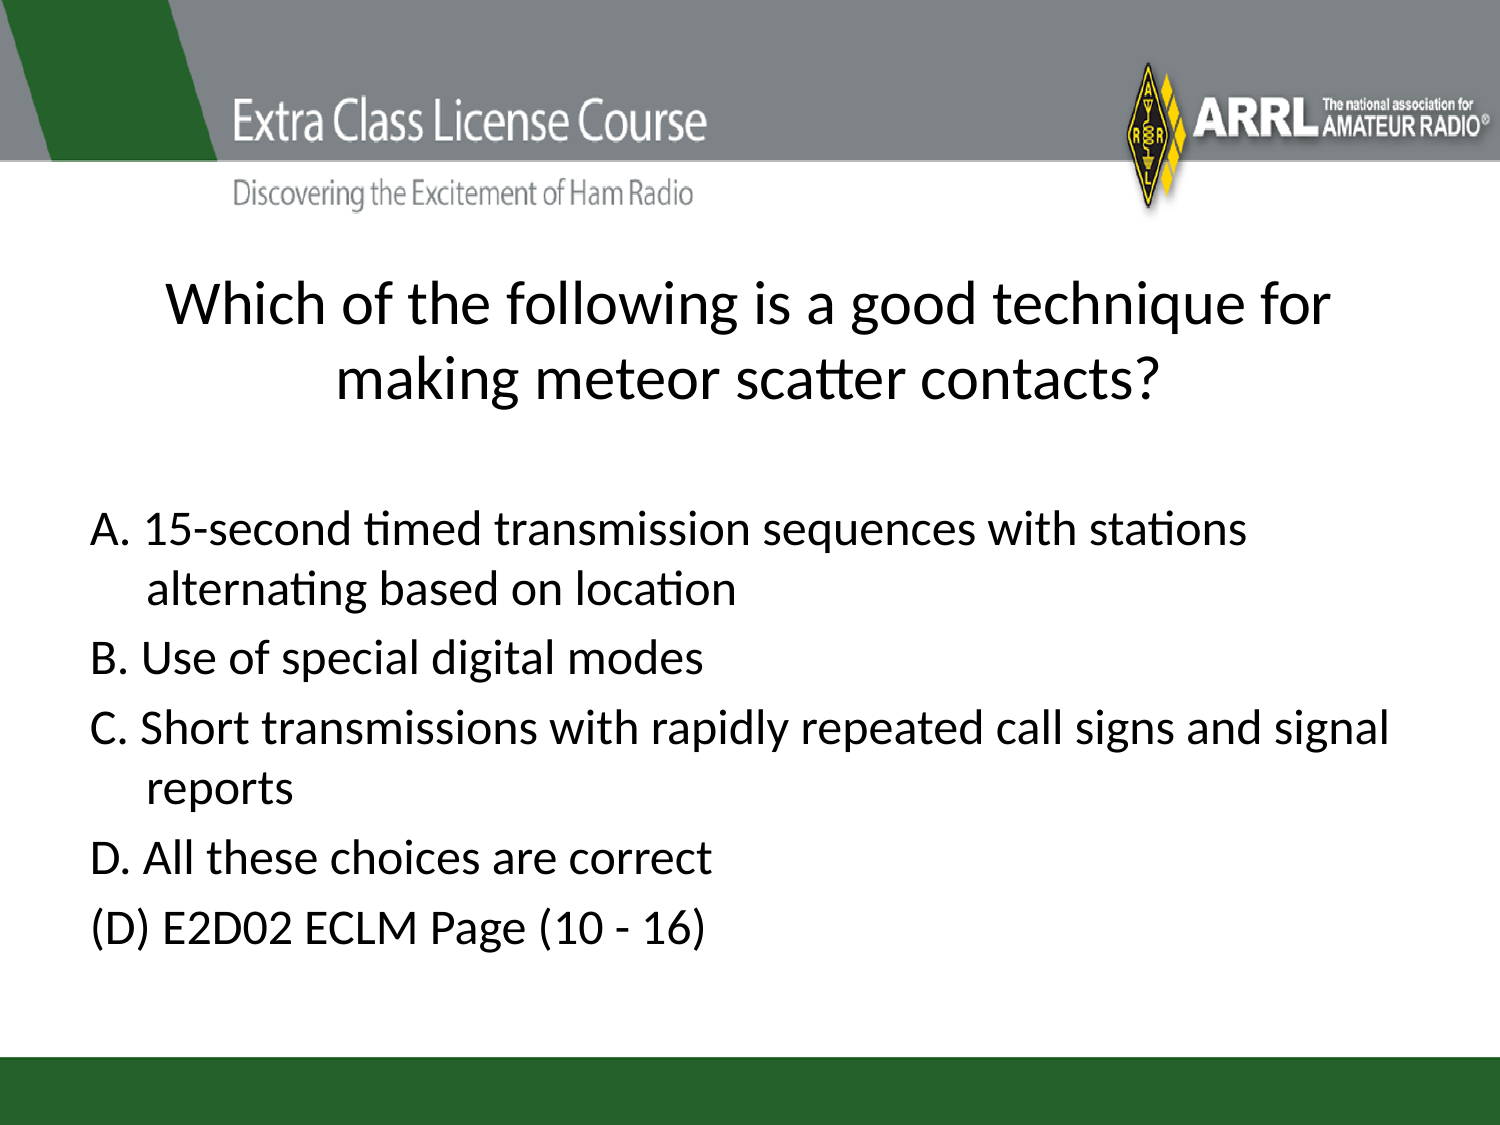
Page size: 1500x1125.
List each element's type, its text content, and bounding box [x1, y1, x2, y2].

title Which of the following is a good technique for making meteor scatter contacts? [75, 254, 1425, 435]
list A. 15-second timed transmission sequences with stations alternating based on location B. Use of special digital modes C. Short transmissions with rapidly repeated call signs and signal reports D. All these choices are correct (D) E2D02 ECLM Page (10 - 16) [75, 487, 1425, 1005]
picture [0, 0, 1500, 1125]
